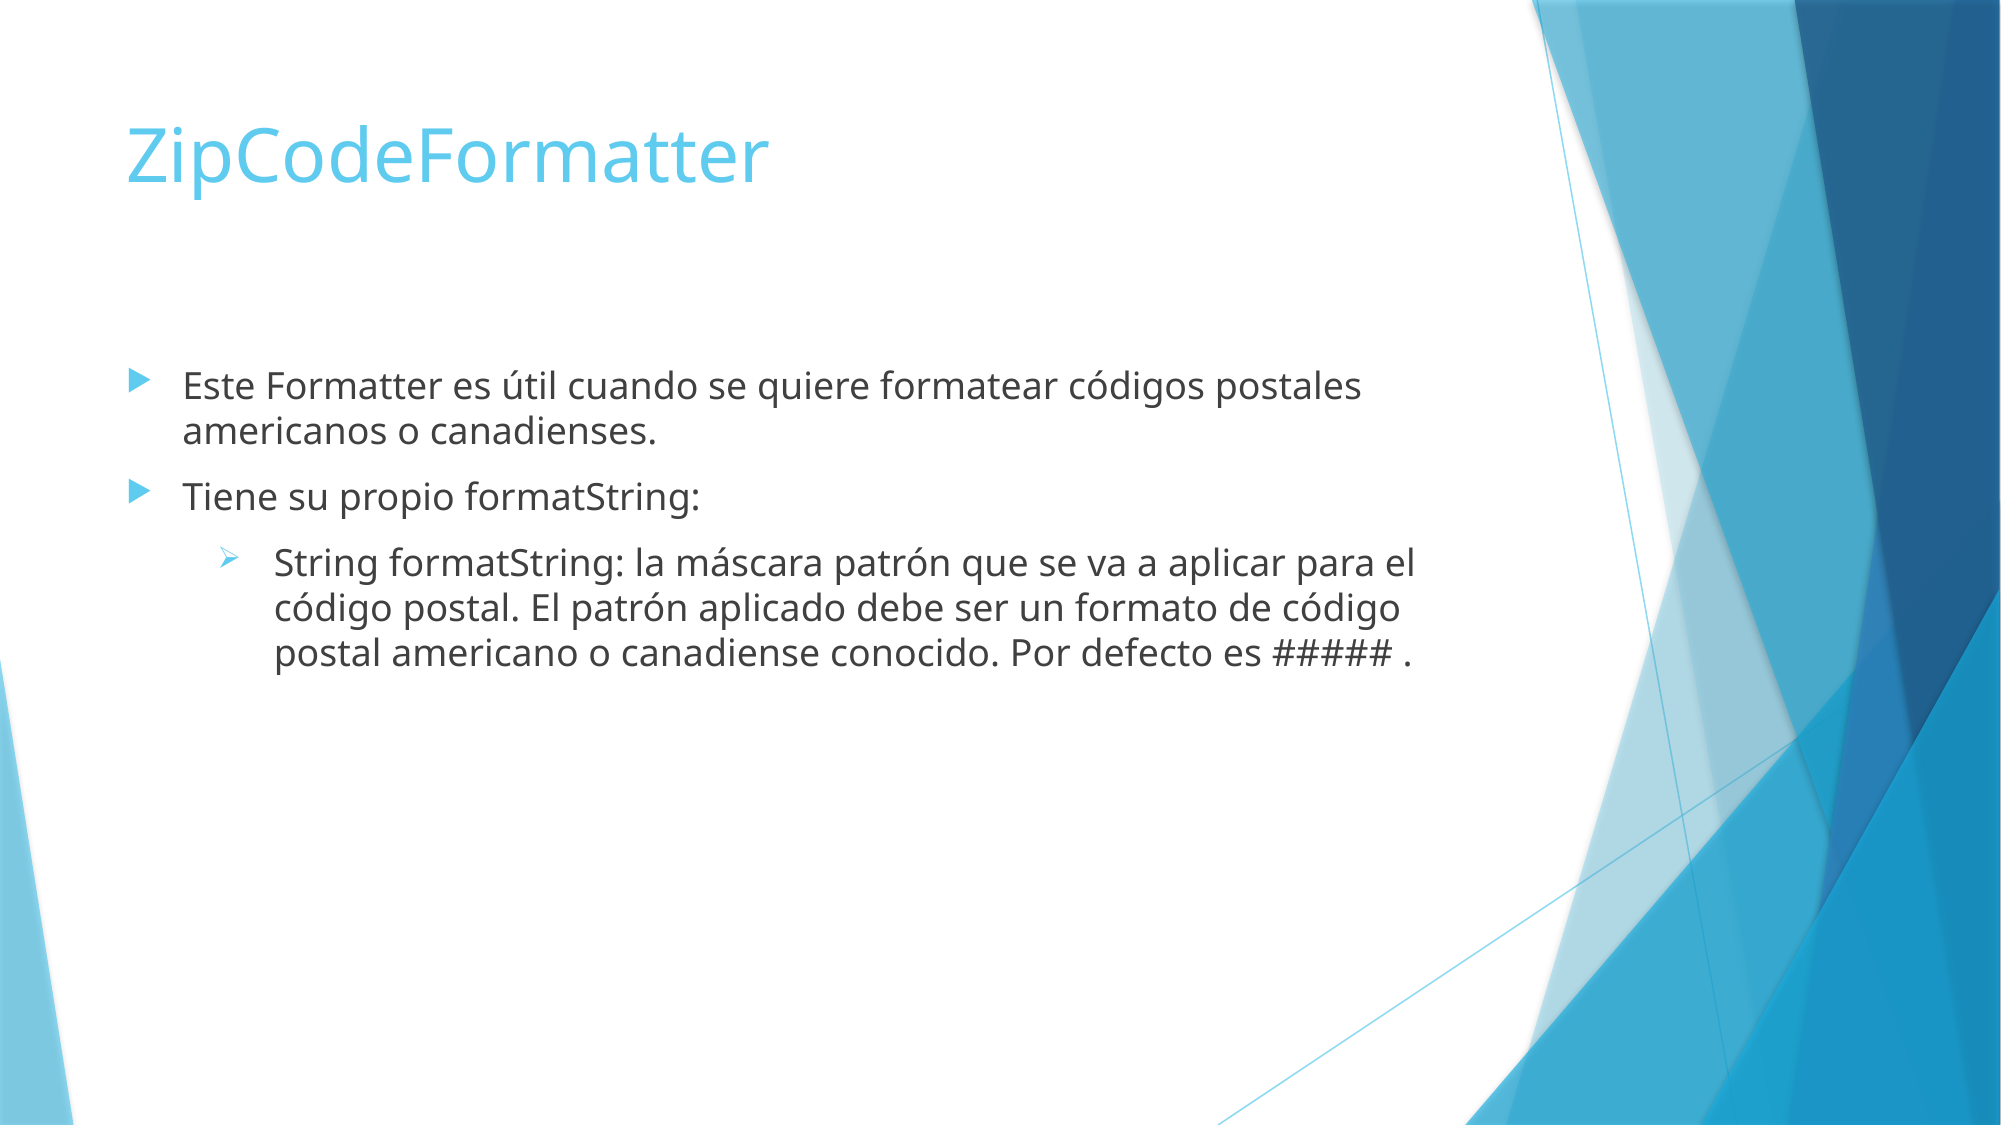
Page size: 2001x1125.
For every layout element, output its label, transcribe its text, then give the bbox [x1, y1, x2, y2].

title ZipCodeFormatter [111, 99, 1522, 317]
list Este Formatter es útil cuando se quiere formatear códigos postales americanos o canadienses. Tiene su propio formatString: String formatString: la máscara patrón que se va a aplicar para el código postal. El patrón aplicado debe ser un formato de código postal americano o canadiense conocido. Por defecto es ##### . [111, 354, 1522, 992]
